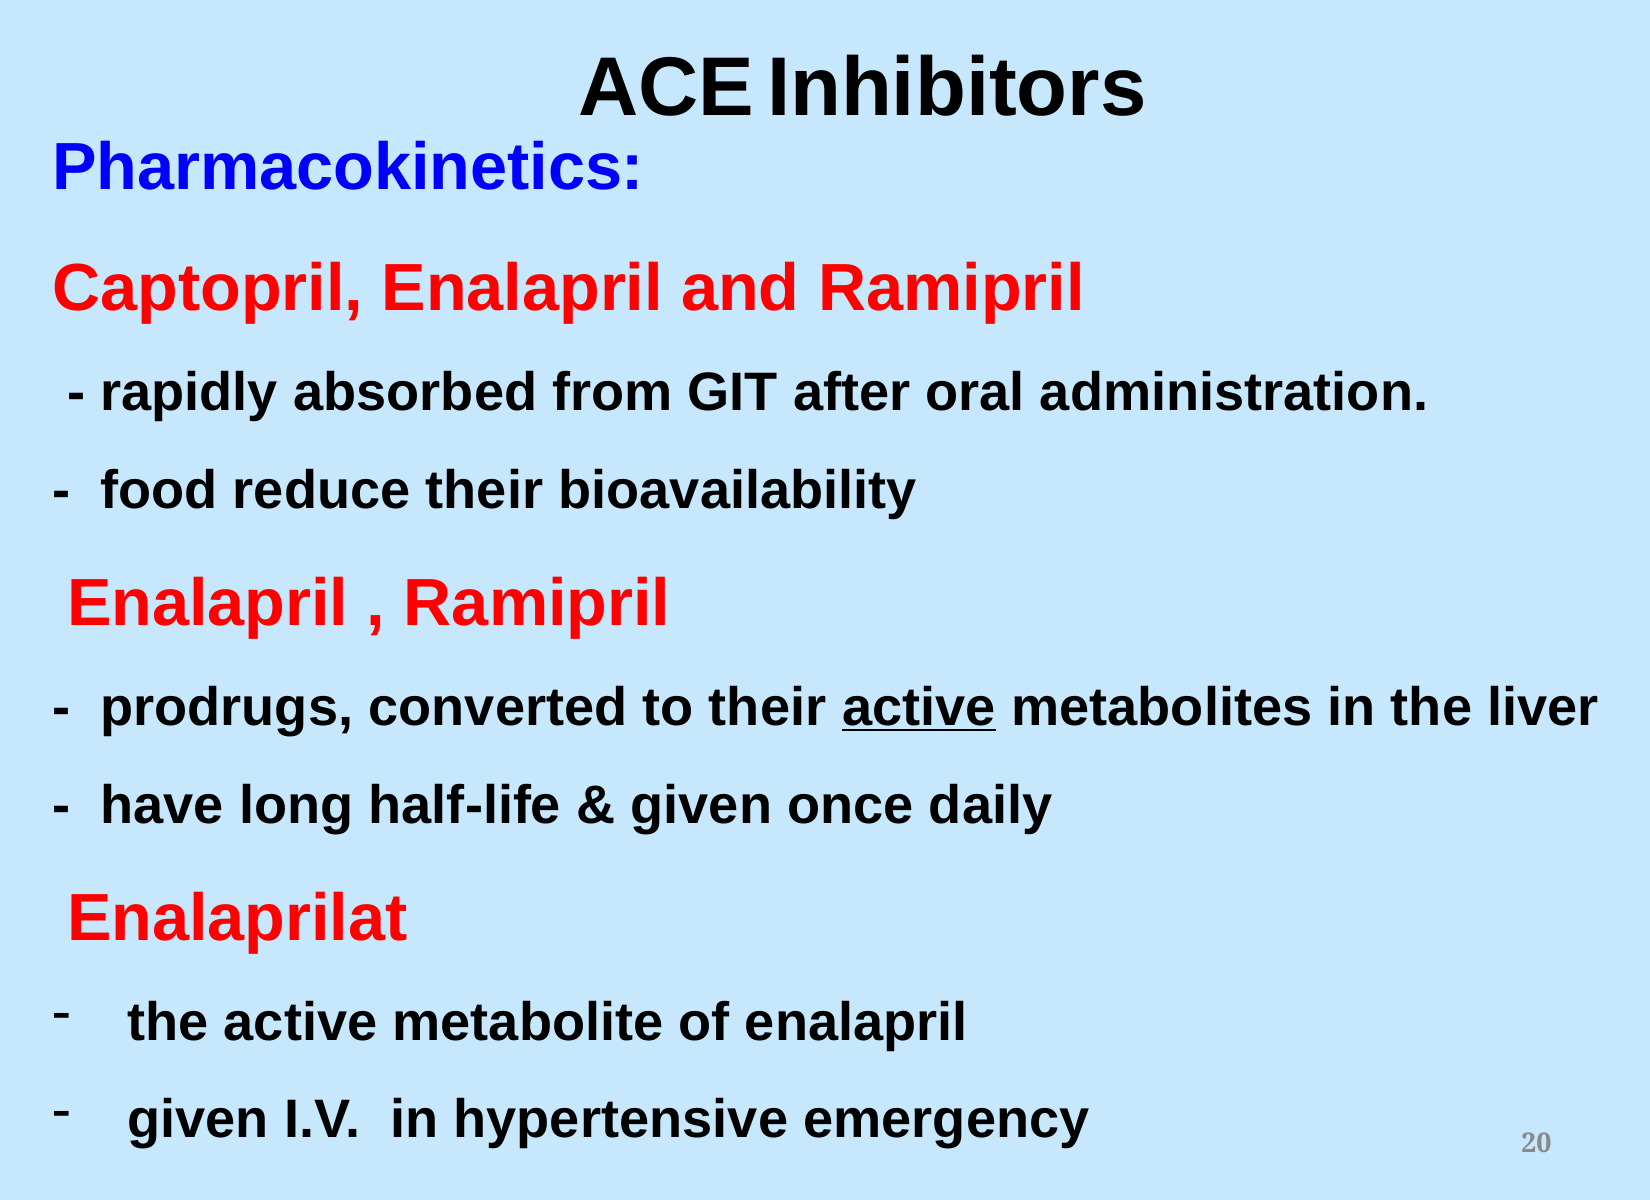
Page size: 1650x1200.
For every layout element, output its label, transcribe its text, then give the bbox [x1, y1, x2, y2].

text_box ACE Inhibitors Pharmacokinetics: Captopril, Enalapril and Ramipril - rapidly absorbed from GIT after oral administration. - food reduce their bioavailability Enalapril , Ramipril - prodrugs, converted to their active metabolites in the liver - have long half-life & given once daily Enalaprilat the active metabolite of enalapril given I.V. in hypertensive emergency [37, 24, 1650, 1200]
